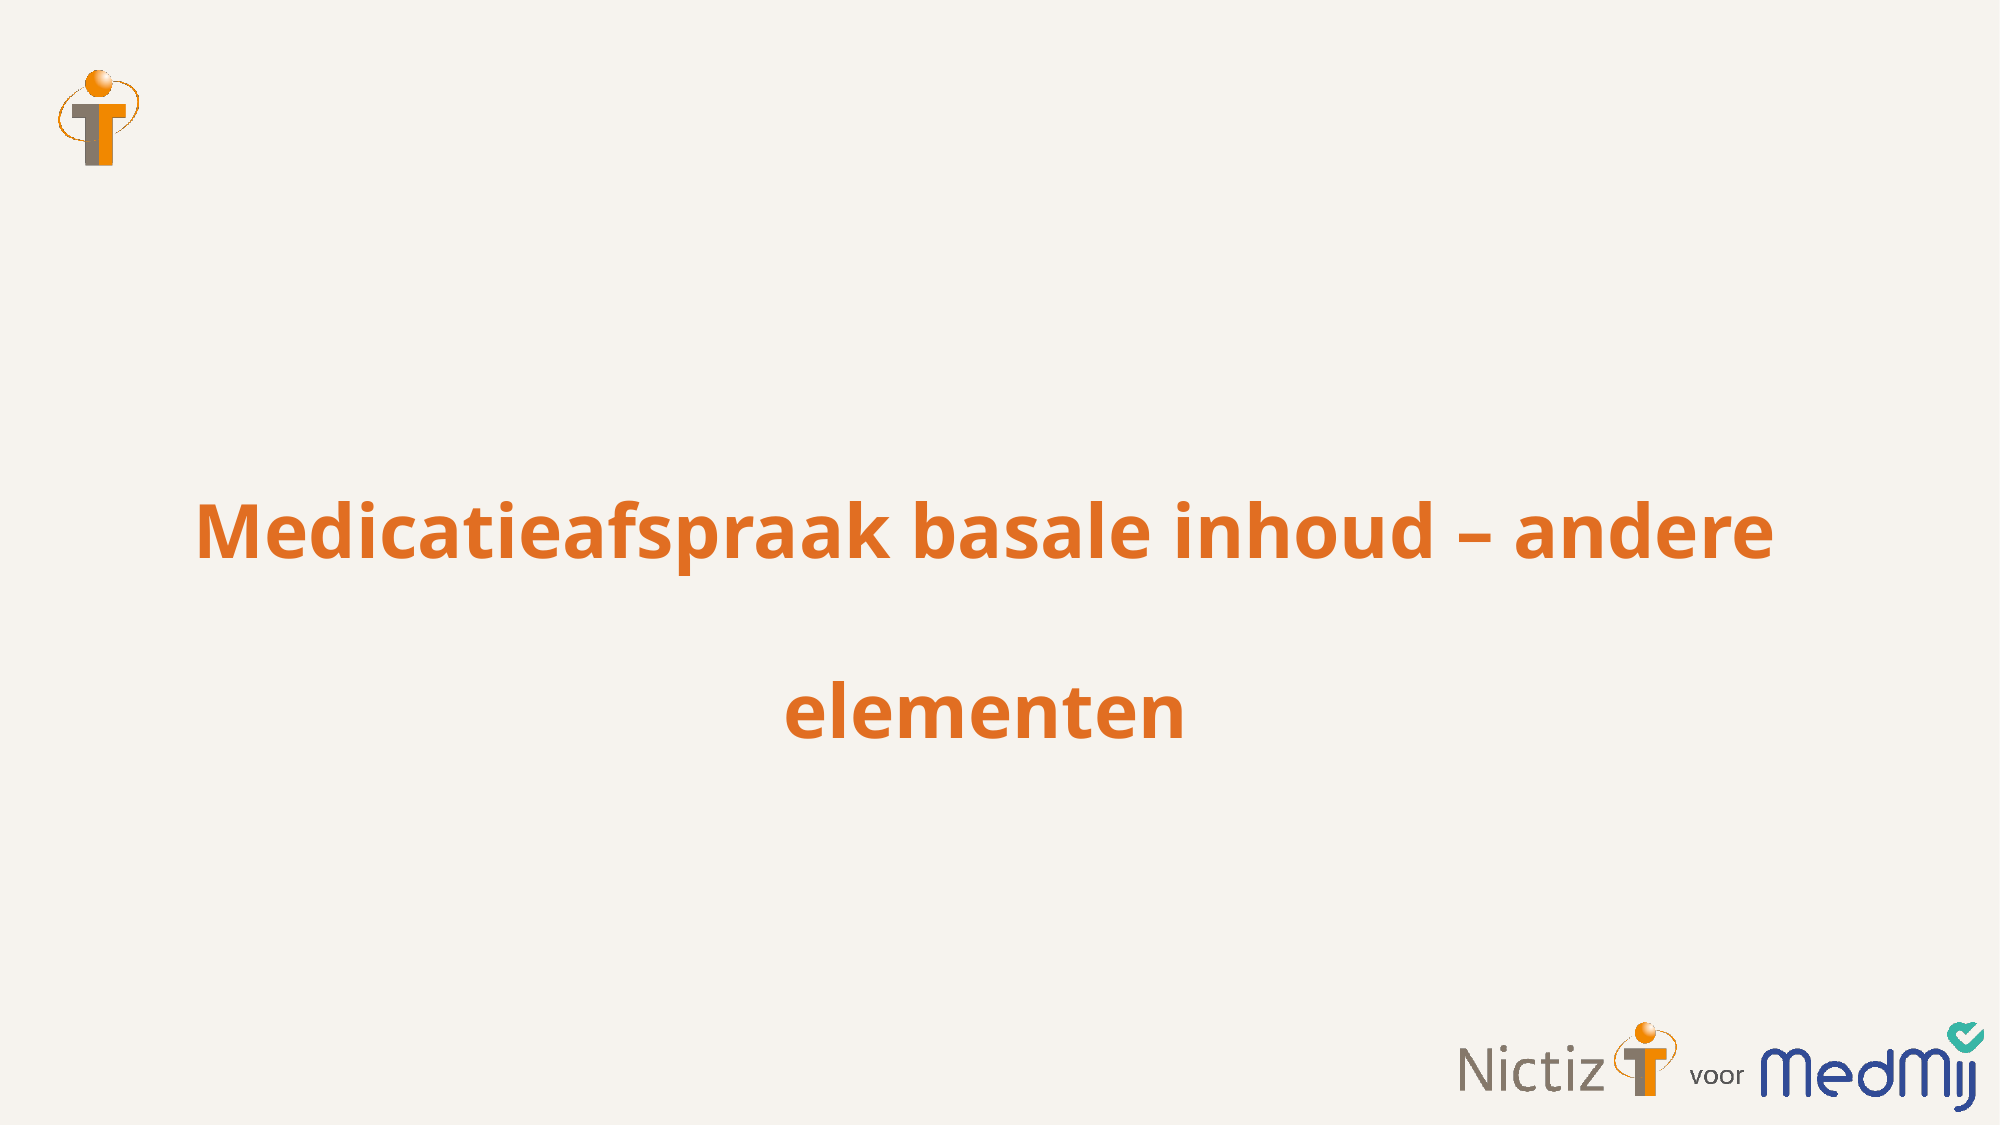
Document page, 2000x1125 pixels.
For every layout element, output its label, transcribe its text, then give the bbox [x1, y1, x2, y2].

picture [1457, 1019, 1988, 1113]
title Medicatieafspraak basale inhoud – andere elementen [127, 386, 1844, 848]
picture [50, 66, 151, 187]
